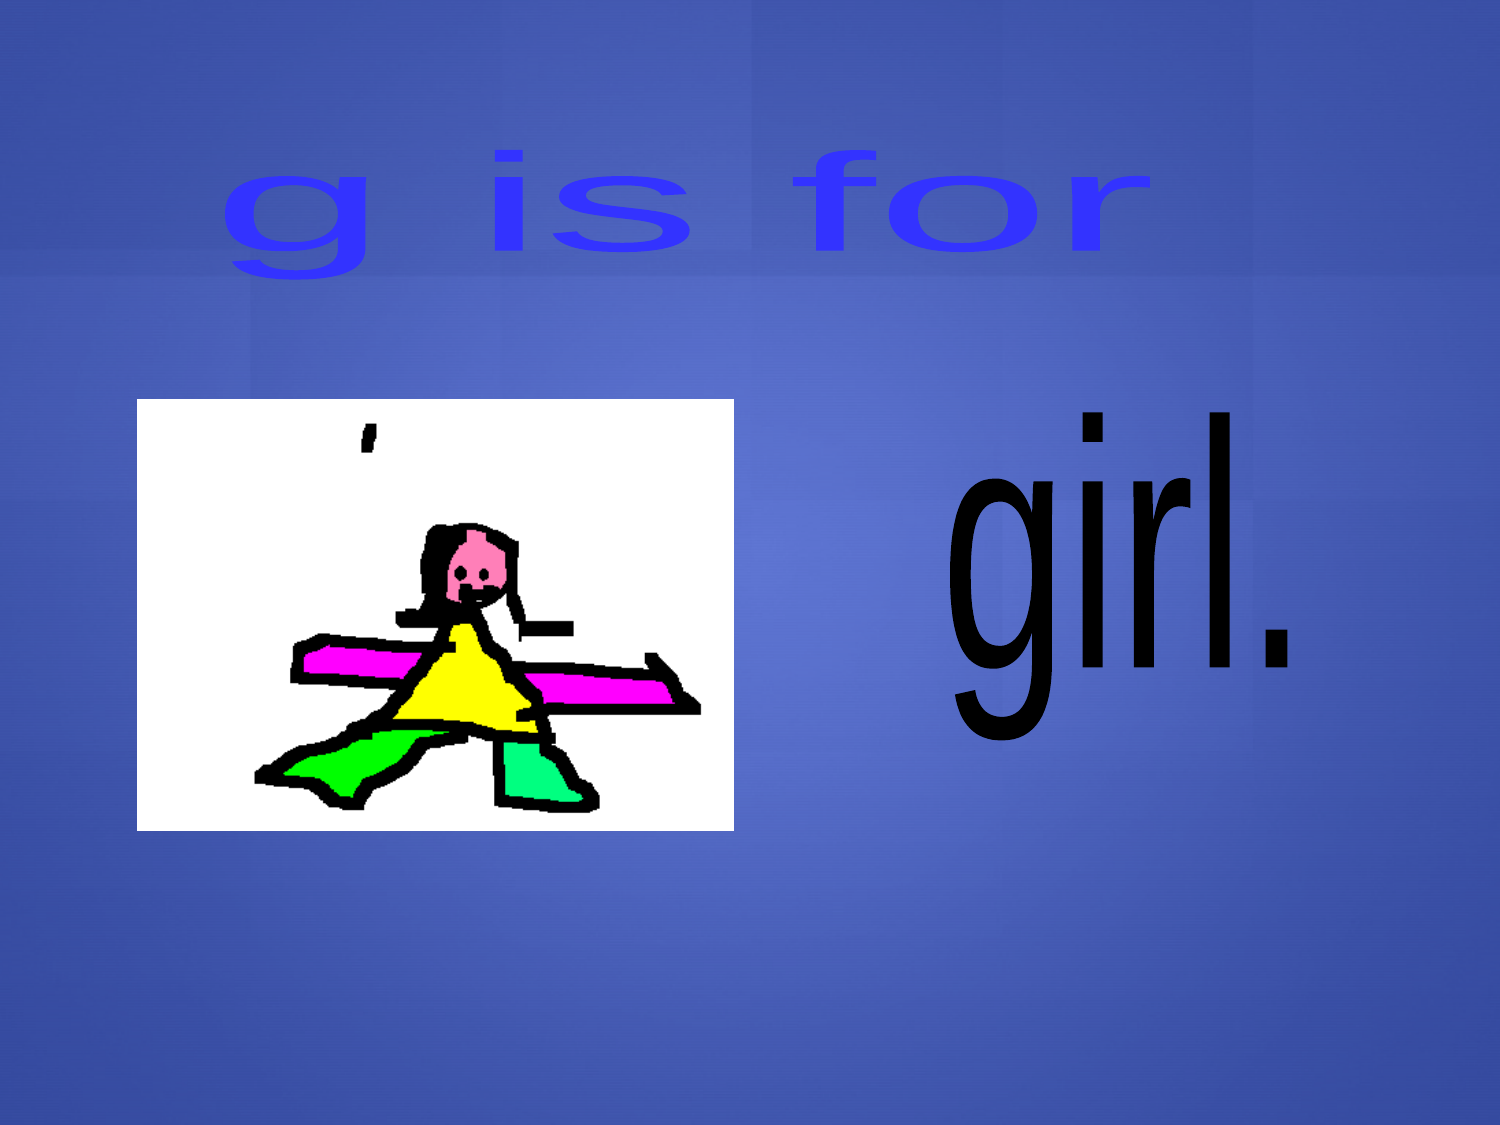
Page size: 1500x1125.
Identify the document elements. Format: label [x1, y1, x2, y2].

text_box [136, 398, 735, 832]
